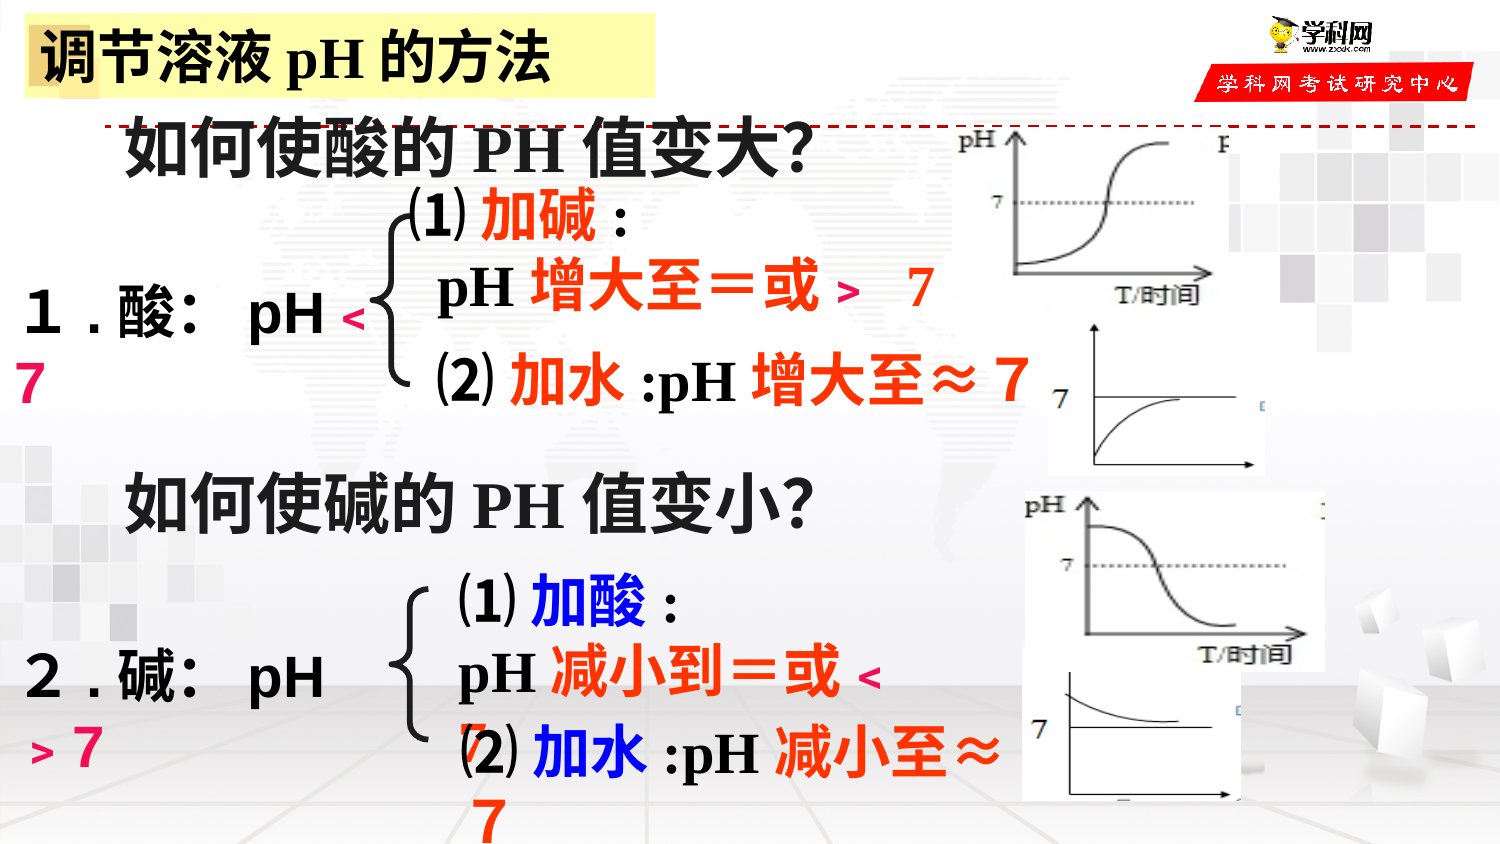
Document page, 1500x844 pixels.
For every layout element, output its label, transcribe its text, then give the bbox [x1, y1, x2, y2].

text_box ⑴加酸: pH减小到＝或﹤ 7 [443, 557, 963, 782]
text_box [391, 589, 429, 740]
text_box ⑵加水:pH减小至≈７ [445, 707, 1025, 844]
text_box ⑴加碱: pH增大至＝或﹥ 7 [393, 170, 988, 326]
text_box １.酸：pH﹤7 [0, 268, 429, 423]
text_box ⑵加水:pH增大至≈７ [422, 335, 1043, 421]
text_box 如何使酸的PH值变大？ [108, 98, 871, 194]
text_box [372, 215, 410, 385]
text_box 如何使碱的PH值变小？ [108, 454, 871, 550]
text_box 调节溶液pH的方法 [24, 13, 656, 98]
picture [0, 0, 1500, 844]
text_box ２.碱：pH﹥7 [0, 632, 394, 787]
